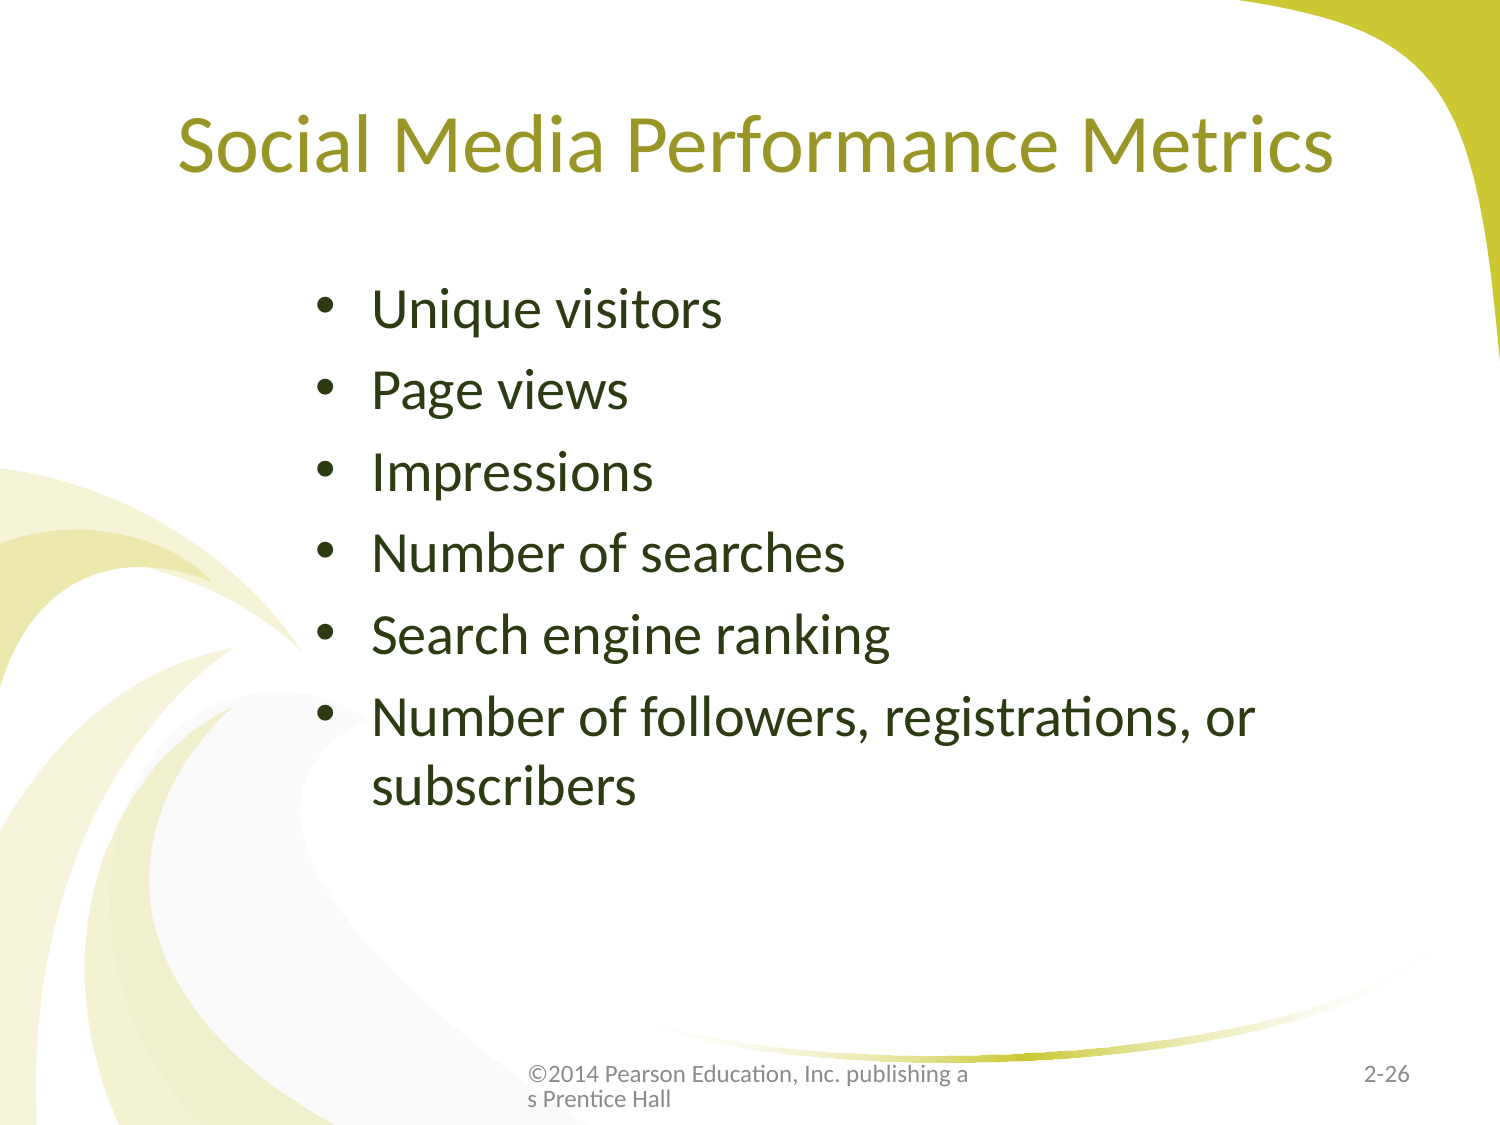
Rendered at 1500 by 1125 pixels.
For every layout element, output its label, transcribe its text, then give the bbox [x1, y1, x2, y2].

slide_number 2-26 [1074, 1042, 1425, 1103]
footer ©2014 Pearson Education, Inc. publishing as Prentice Hall [512, 1042, 988, 1103]
list Unique visitors Page views Impressions Number of searches Search engine ranking Number of followers, registrations, or subscribers [300, 262, 1425, 1005]
title Social Media Performance Metrics [162, 45, 1425, 233]
